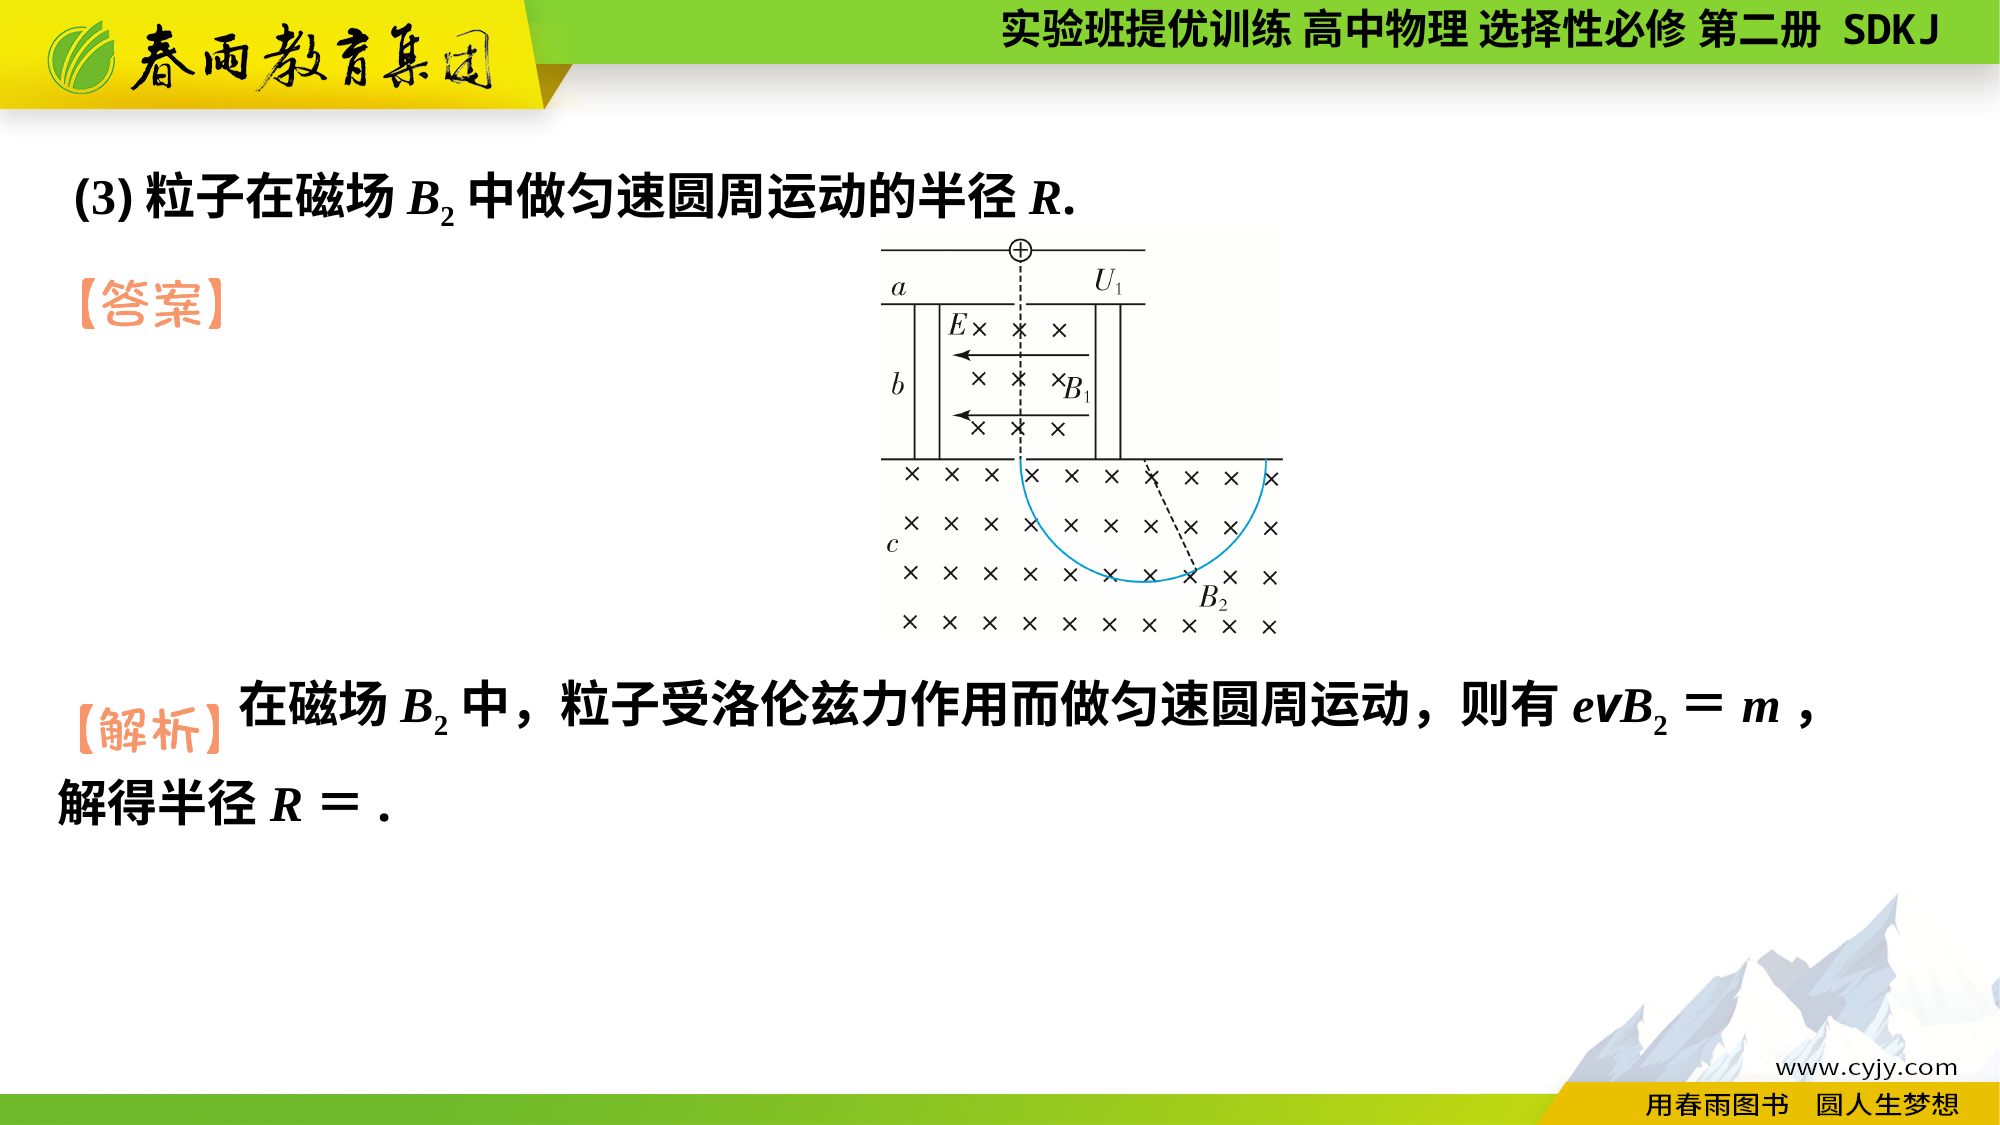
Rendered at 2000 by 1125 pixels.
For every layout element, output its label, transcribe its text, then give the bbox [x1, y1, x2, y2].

list (3)粒子在磁场B2中做匀速圆周运动的半径R. [59, 122, 1944, 217]
picture [0, 0, 2000, 1125]
